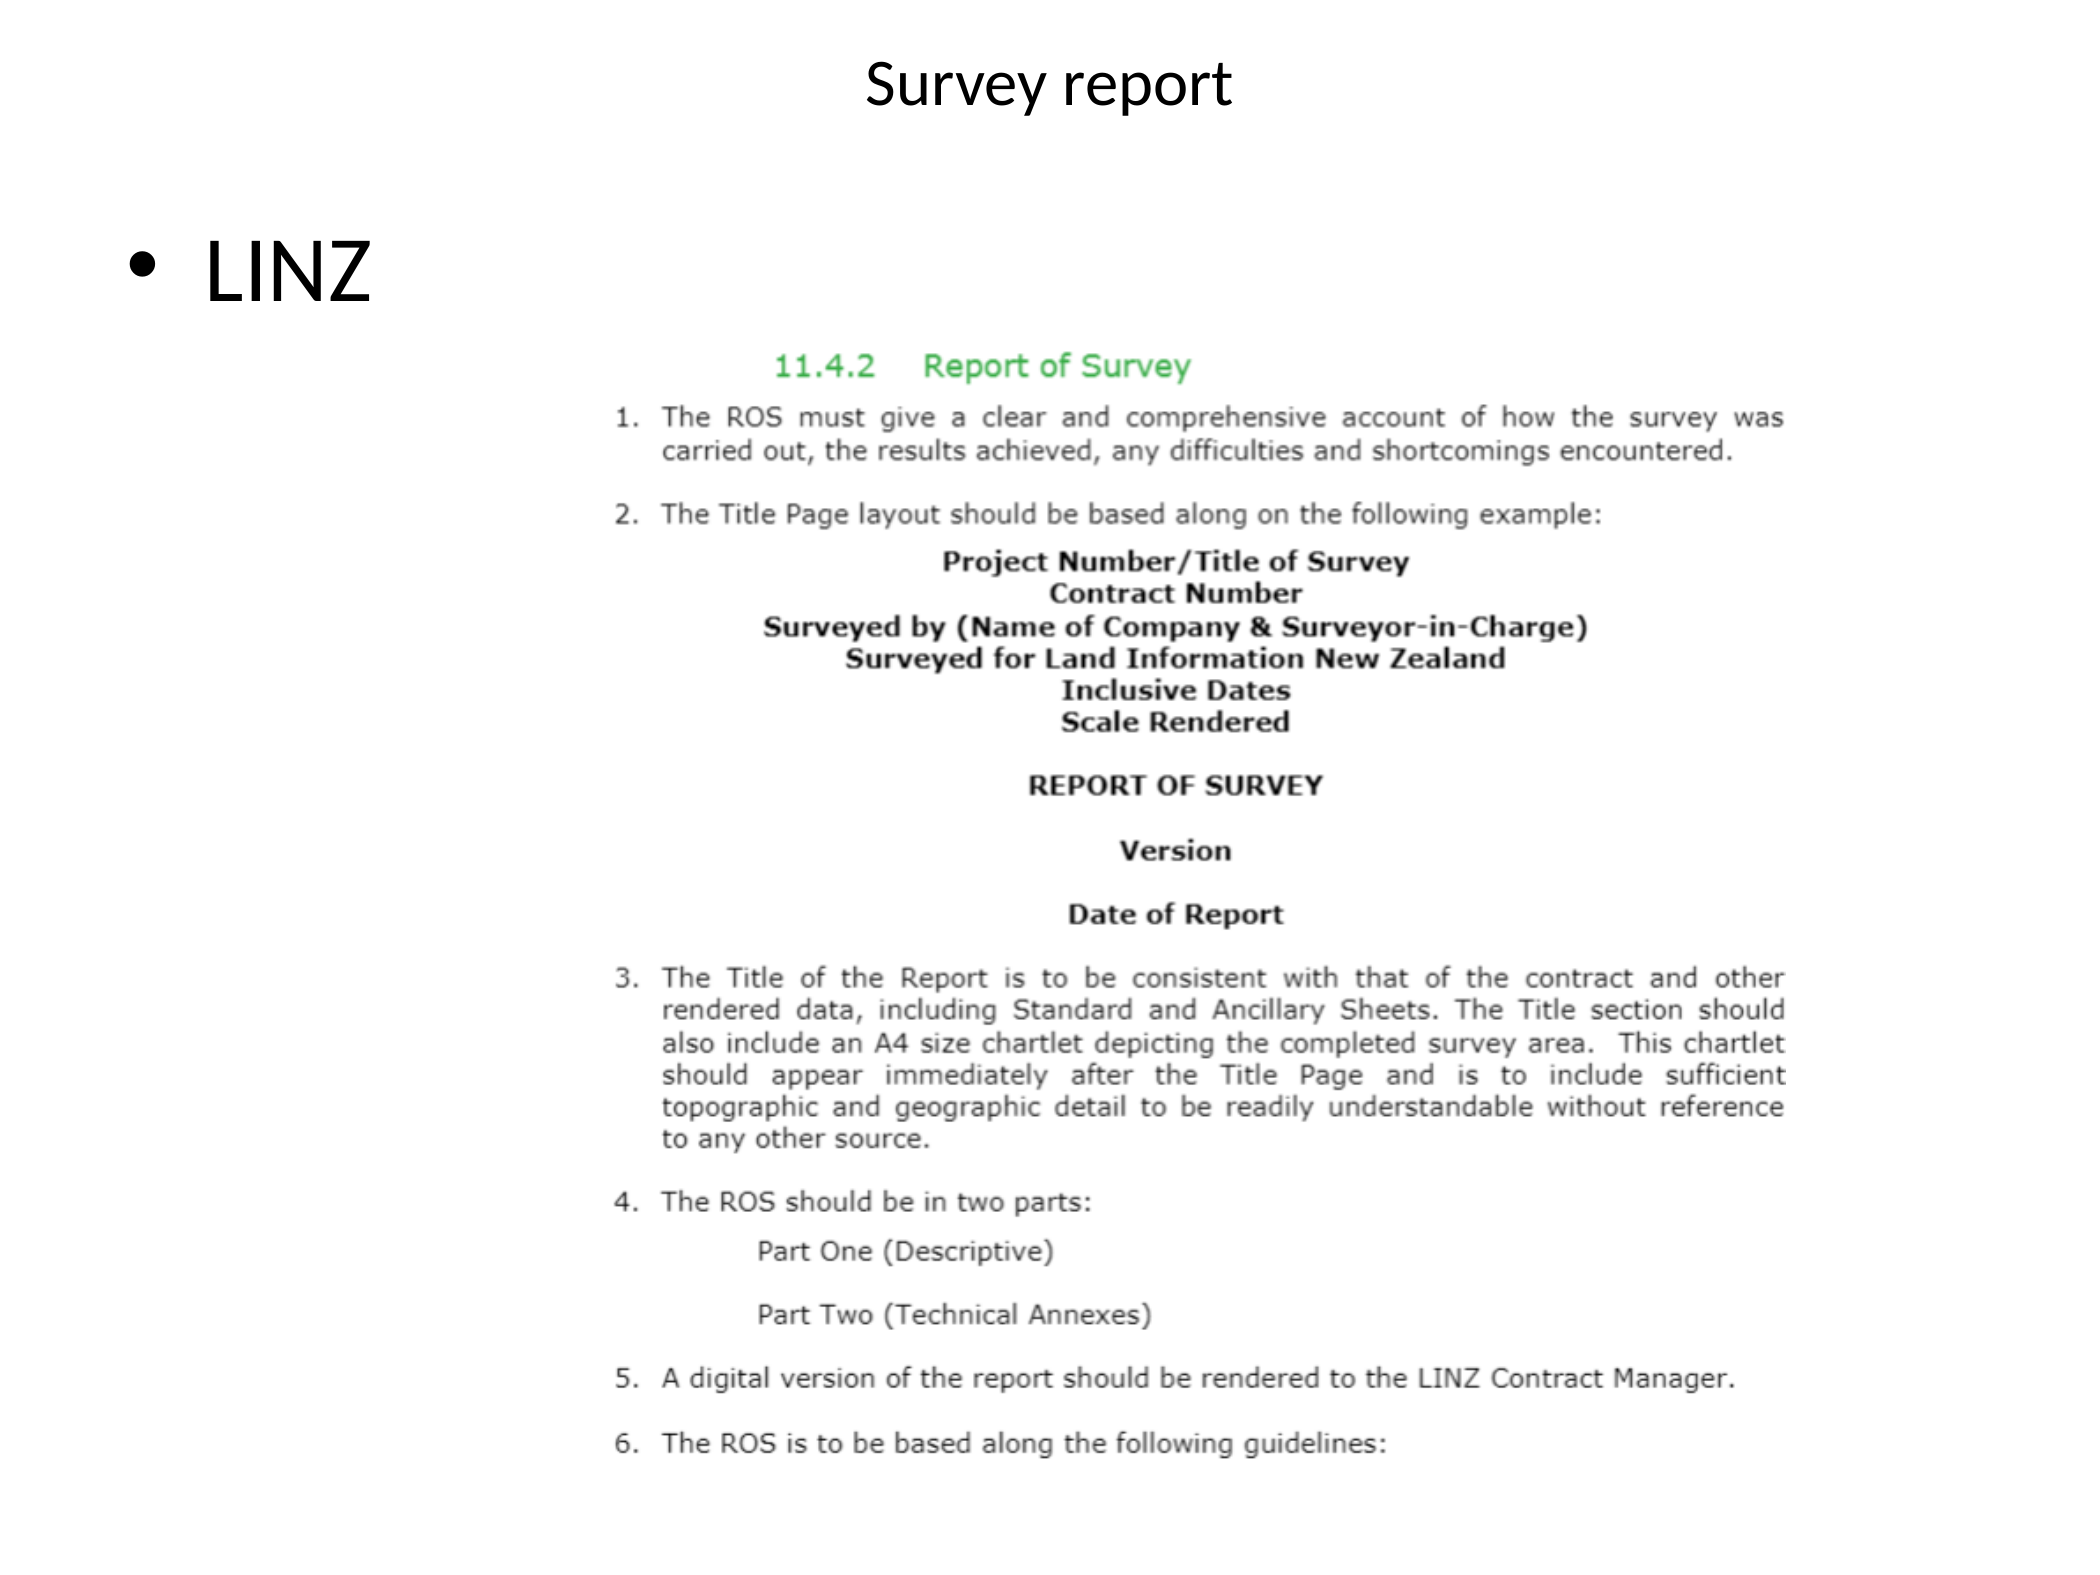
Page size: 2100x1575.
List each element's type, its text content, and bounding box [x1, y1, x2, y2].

picture [595, 338, 1786, 1485]
title Survey report [105, 7, 1995, 150]
list LINZ [105, 196, 1995, 1407]
